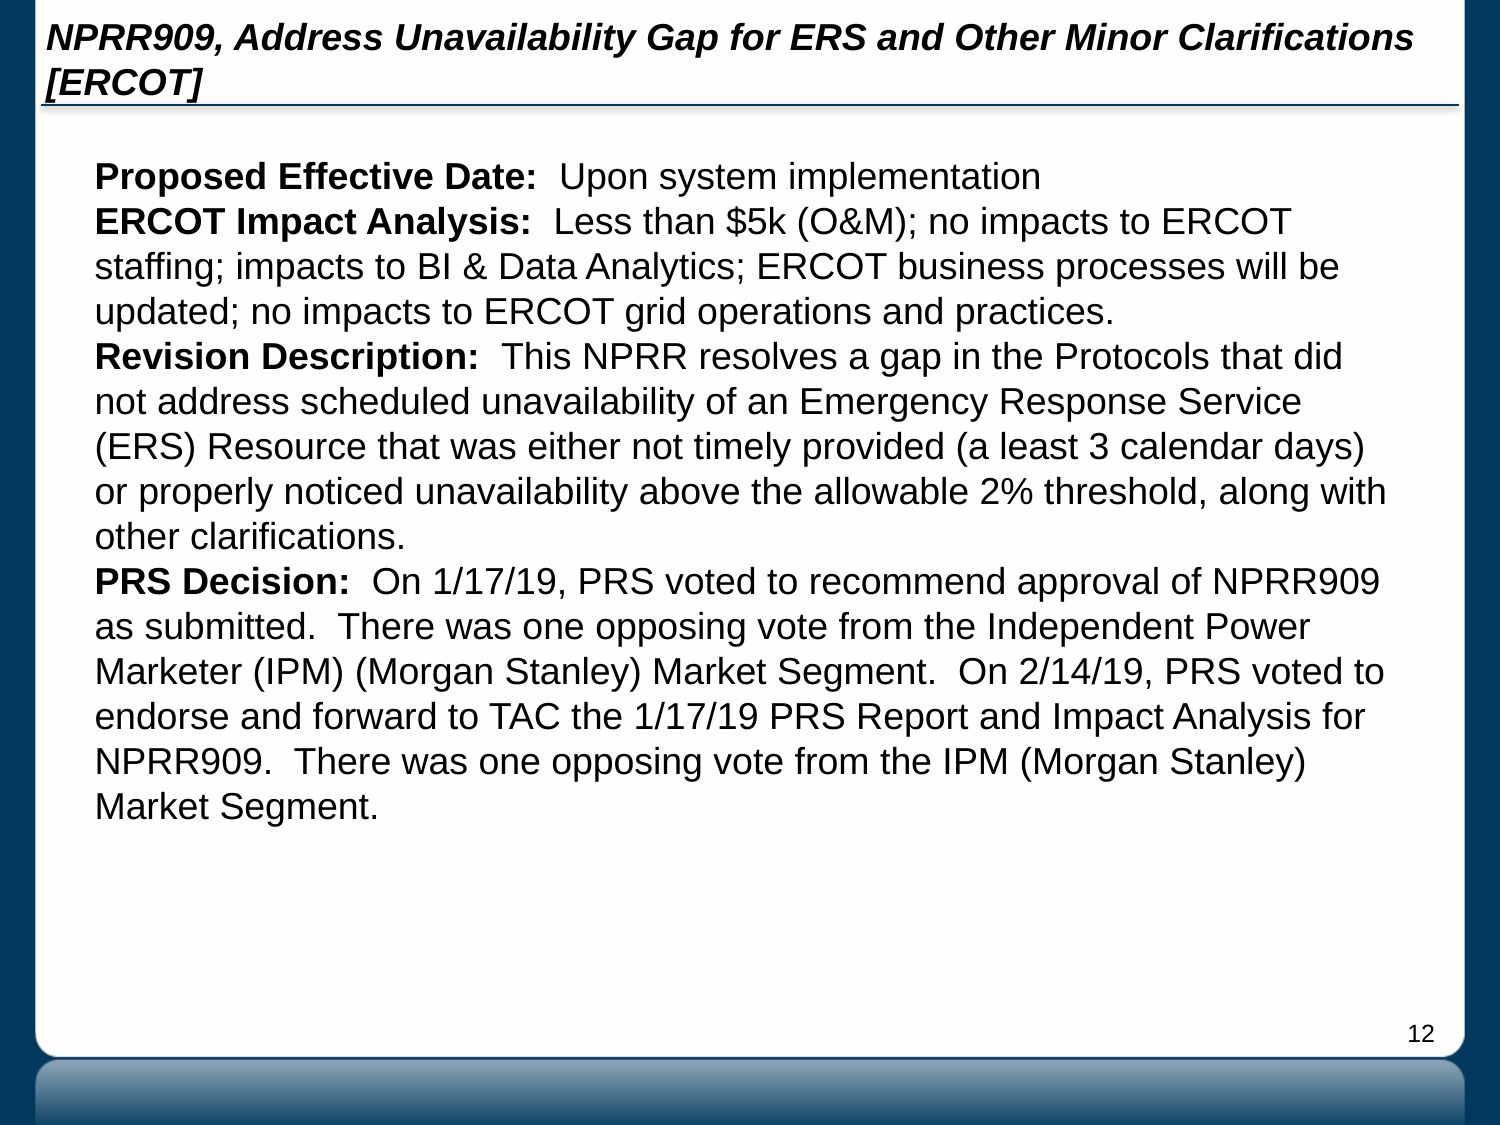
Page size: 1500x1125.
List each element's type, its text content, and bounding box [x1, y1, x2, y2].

title NPRR909, Address Unavailability Gap for ERS and Other Minor Clarifications [ERCOT] [31, 20, 1464, 97]
text_box Proposed Effective Date: Upon system implementation ERCOT Impact Analysis: Less than $5k (O&M); no impacts to ERCOT staffing; impacts to BI & Data Analytics; ERCOT business processes will be updated; no impacts to ERCOT grid operations and practices. Revision Description: This NPRR resolves a gap in the Protocols that did not address scheduled unavailability of an Emergency Response Service (ERS) Resource that was either not timely provided (a least 3 calendar days) or properly noticed unavailability above the allowable 2% threshold, along with other clarifications. PRS Decision: On 1/17/19, PRS voted to recommend approval of NPRR909 as submitted. There was one opposing vote from the Independent Power Marketer (IPM) (Morgan Stanley) Market Segment. On 2/14/19, PRS voted to endorse and forward to TAC the 1/17/19 PRS Report and Impact Analysis for NPRR909. There was one opposing vote from the IPM (Morgan Stanley) Market Segment. [79, 144, 1419, 834]
picture [35, 0, 1465, 1125]
